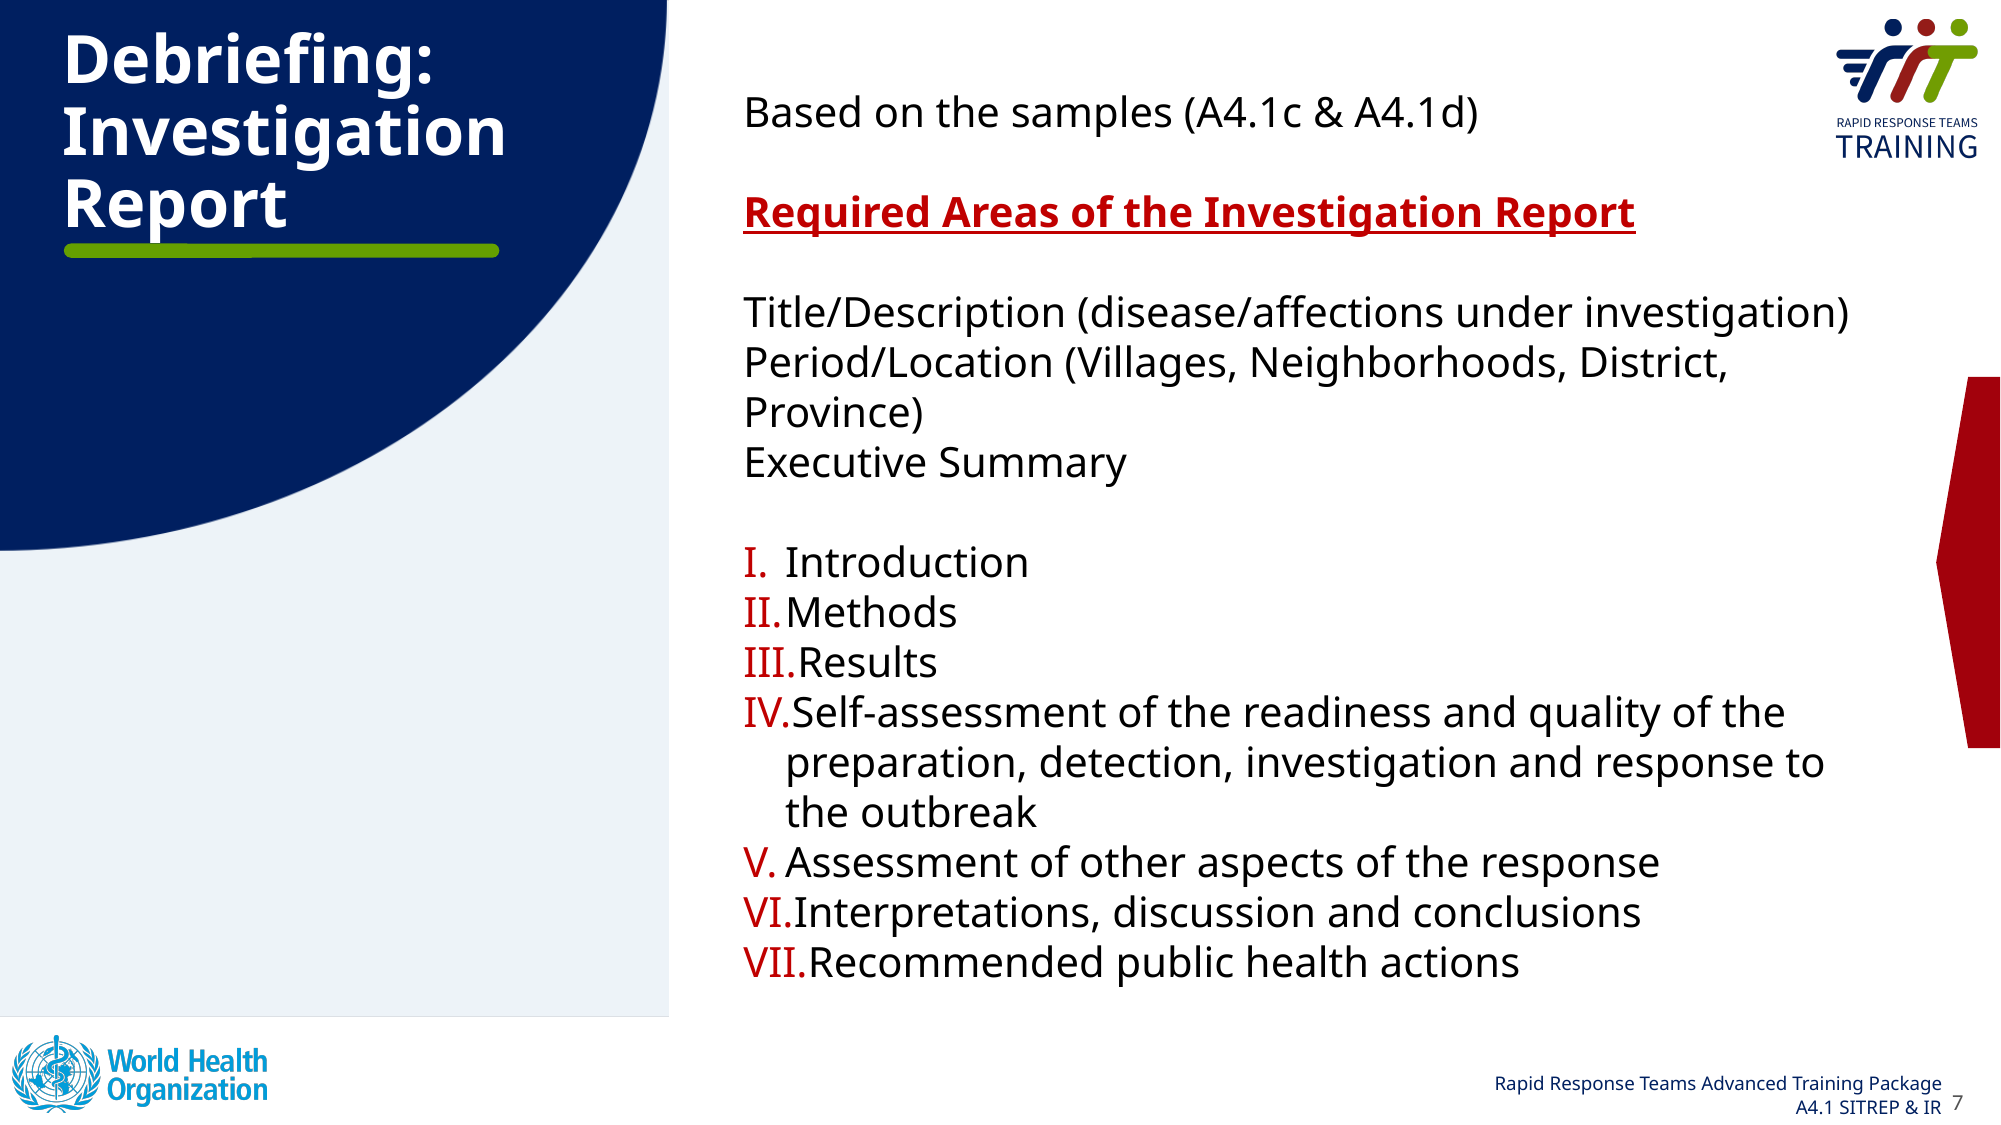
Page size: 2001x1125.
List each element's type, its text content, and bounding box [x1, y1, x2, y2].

title Debriefing: Investigation Report [54, 0, 591, 268]
picture [1835, 19, 1978, 167]
text_box Based on the samples (A4.1c & A4.1d) Required Areas of the Investigation Report Title/Description (disease/affections under investigation) Period/Location (Villages, Neighborhoods, District, Province) Executive Summary Introduction Methods Results Self-assessment of the readiness and quality of the preparation, detection, investigation and response to the outbreak Assessment of other aspects of the response Interpretations, discussion and conclusions Recommended public health actions [735, 78, 1898, 1050]
picture [58, 1050, 64, 1058]
slide_number 7 [1882, 1037, 1916, 1092]
picture [12, 1083, 48, 1113]
picture [12, 1035, 267, 1113]
picture [0, 0, 669, 1018]
